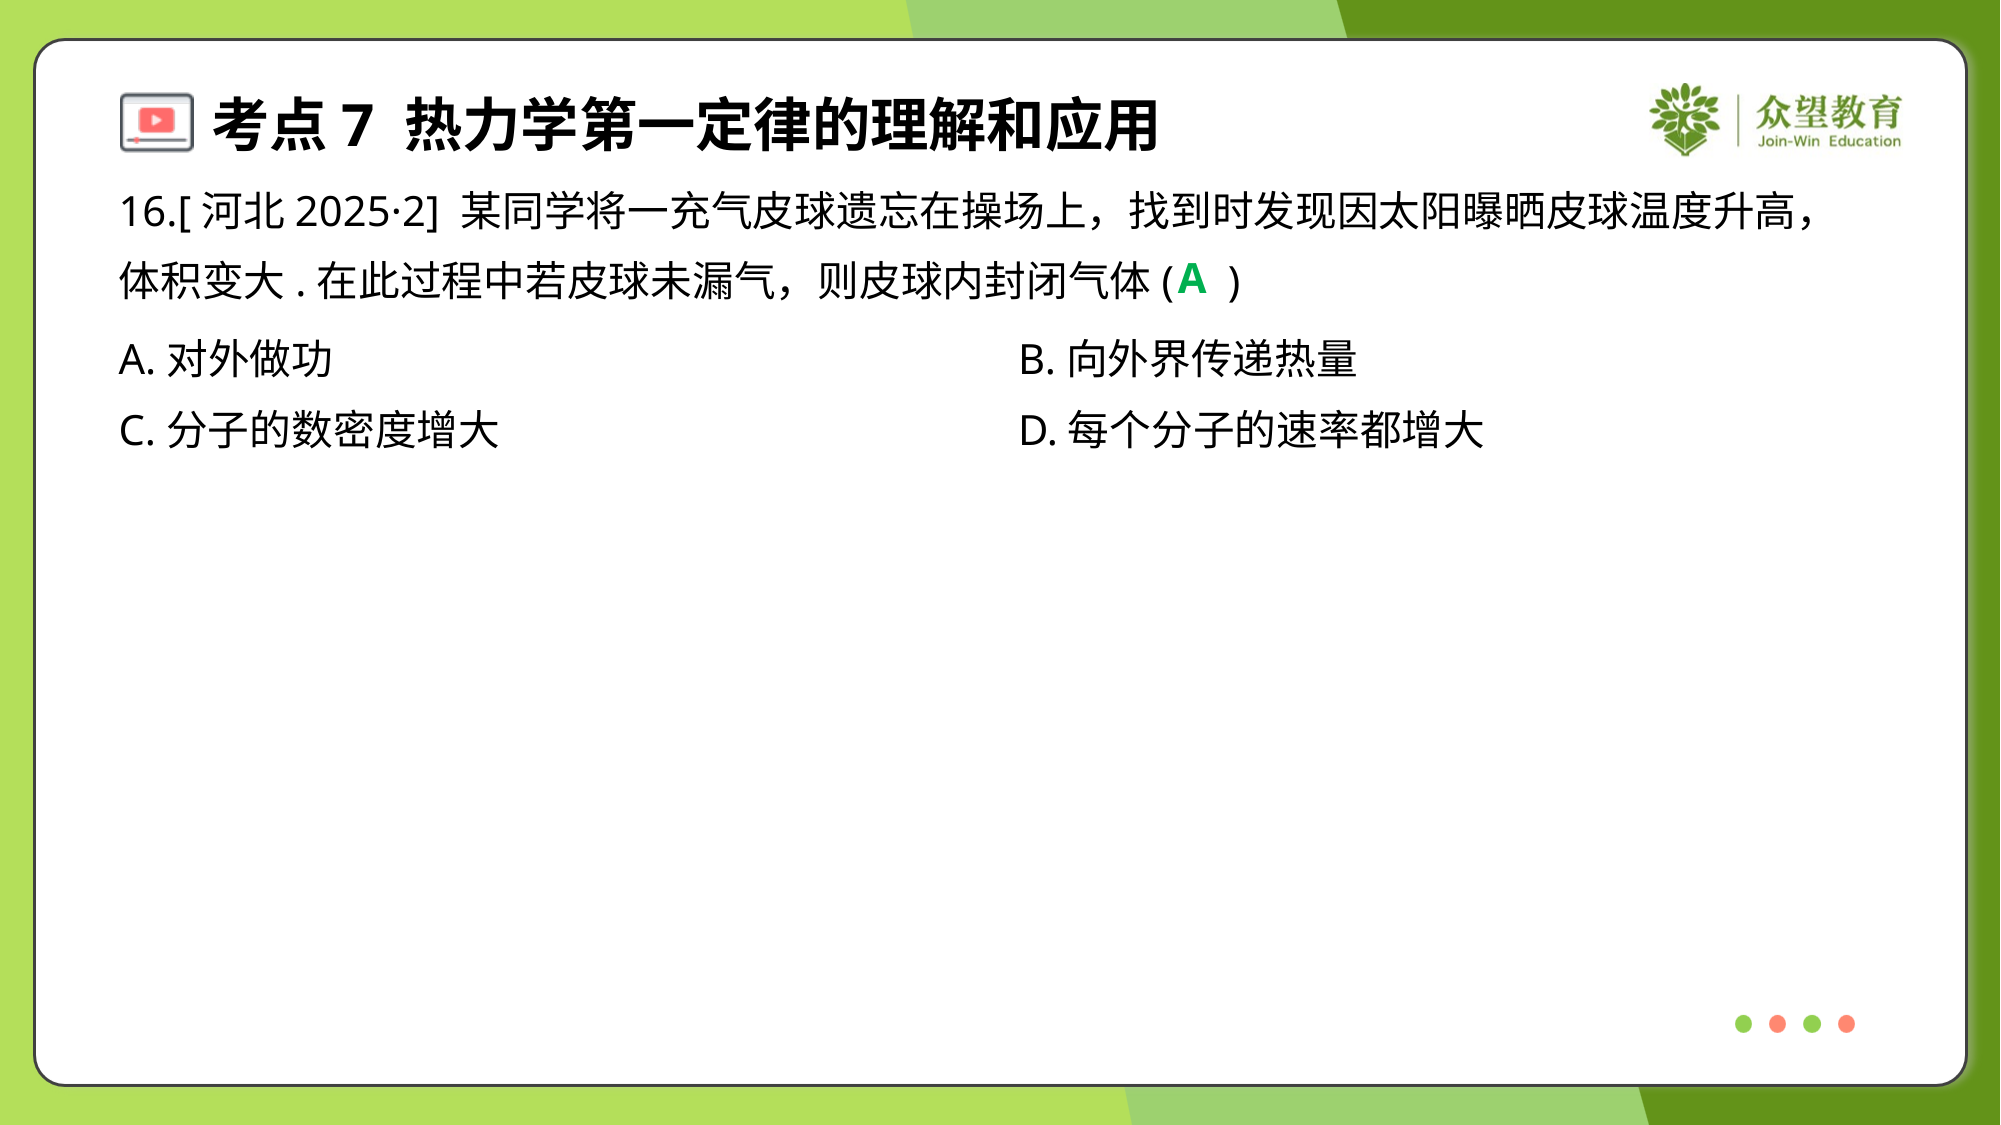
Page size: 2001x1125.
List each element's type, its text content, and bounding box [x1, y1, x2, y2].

text_box 16.[河北2025·2] 某同学将一充气皮球遗忘在操场上，找到时发现因太阳曝晒皮球温度升高， 体积变大.在此过程中若皮球未漏气，则皮球内封闭气体( ) [118, 159, 1883, 298]
text_box A.对外做功 B.向外界传递热量 C.分子的数密度增大 D.每个分子的速率都增大 [118, 307, 1883, 447]
picture [0, 0, 2000, 1125]
text_box A [1161, 231, 1223, 296]
